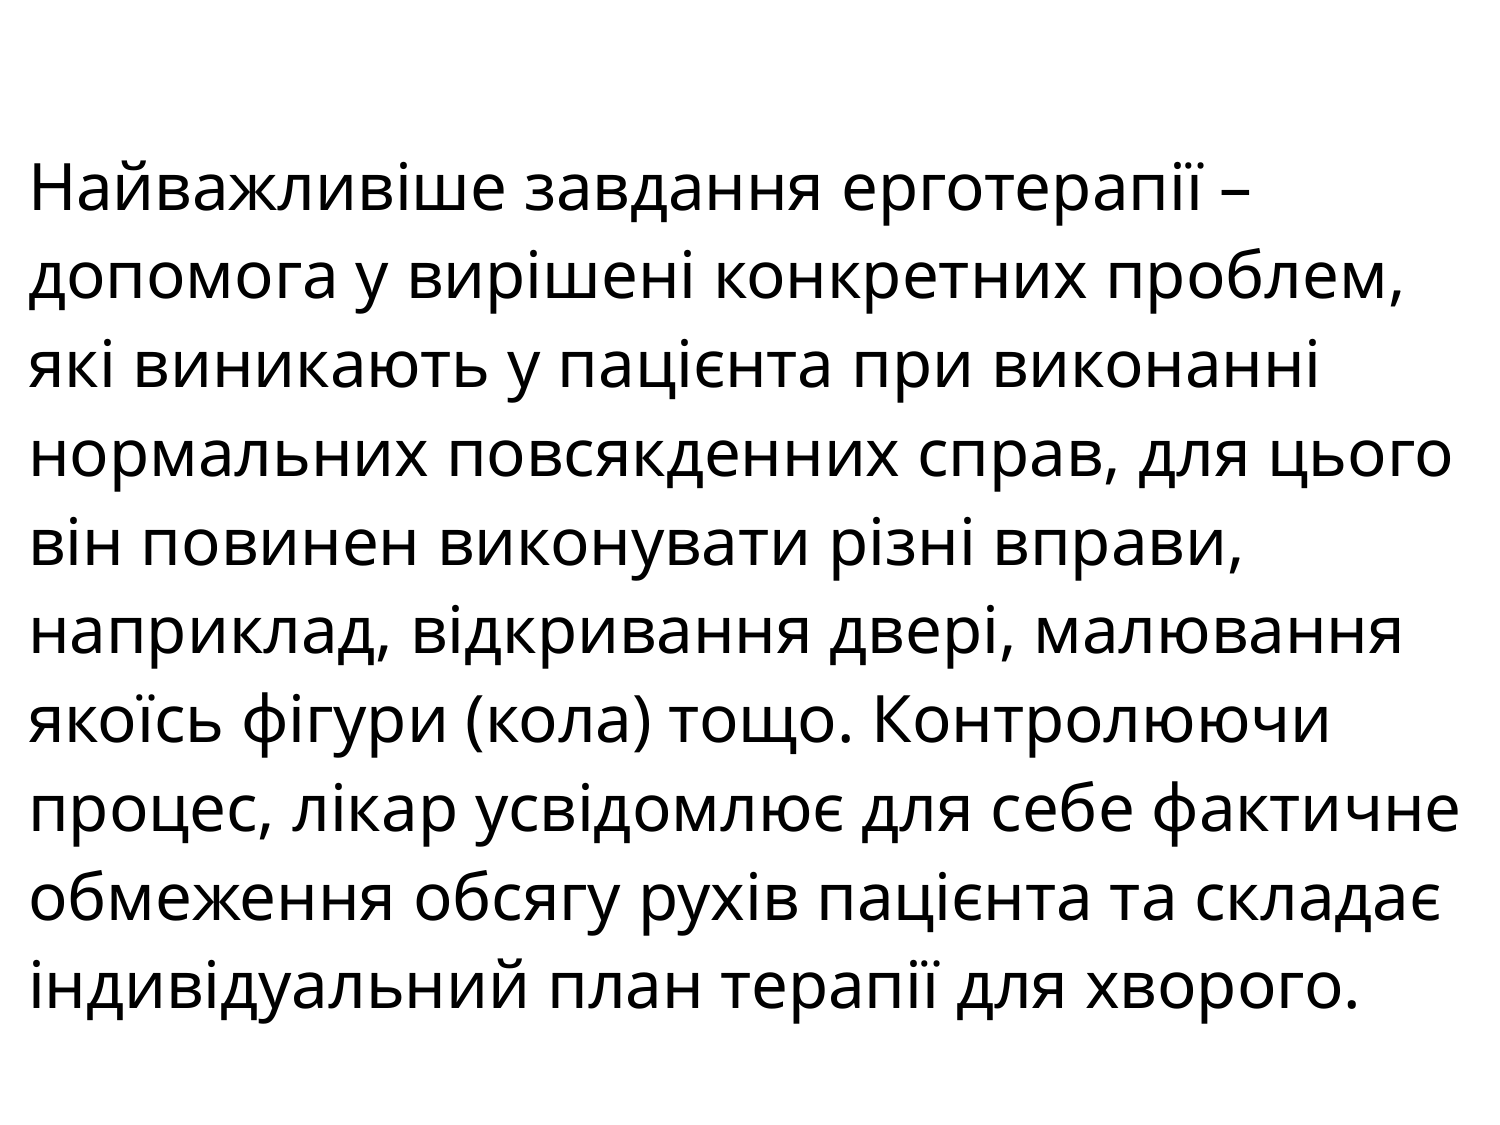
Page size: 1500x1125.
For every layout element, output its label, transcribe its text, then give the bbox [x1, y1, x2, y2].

list Найважливіше завдання ерготерапії – допомога у вирішені конкретних проблем, які виникають у пацієнта при виконанні нормальних повсякденних справ, для цього він повинен виконувати різні вправи, наприклад, відкривання двері, малювання якоїсь фігури (кола) тощо. Контролюючи процес, лікар усвідомлює для себе фактичне обмеження обсягу рухів пацієнта та складає індивідуальний план терапії для хворого. [0, 125, 1483, 1050]
